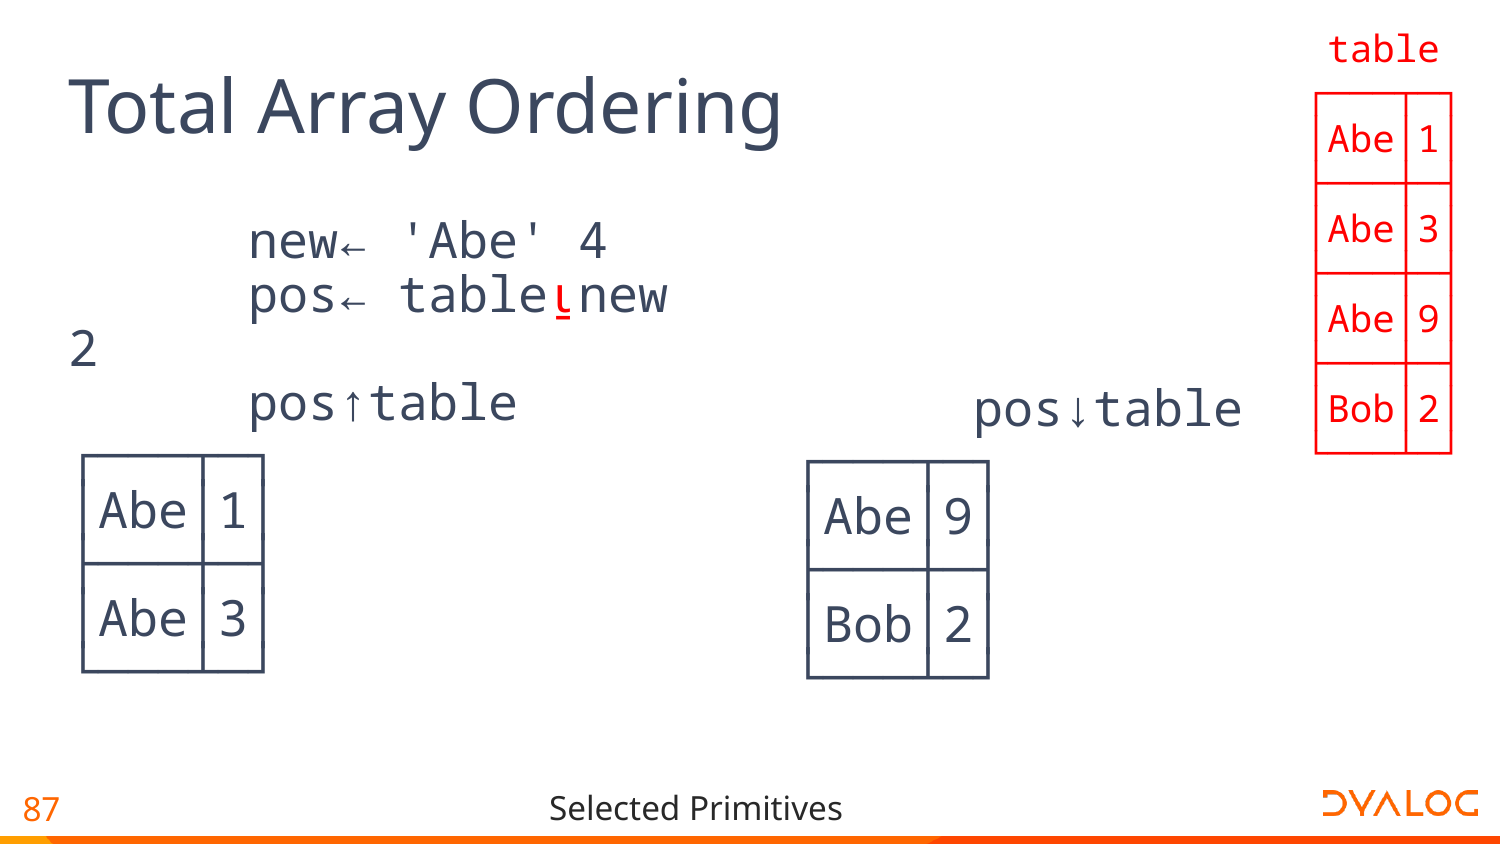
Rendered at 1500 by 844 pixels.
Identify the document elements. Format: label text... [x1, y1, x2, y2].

text_box table ┌───┬─┐ │Abe│1│ ├───┼─┤ │Abe│3│ ├───┼─┤ │Abe│9│ ├───┼─┤ │Bob│2│ └───┴─┘ [1289, 17, 1492, 528]
title Total Array Ordering [53, 43, 1289, 157]
picture [1323, 790, 1478, 816]
picture [0, 836, 1500, 844]
list pos↓table ┌───┬─┐ │Abe│9│ ├───┼─┤ │Bob│2│ └───┴─┘ [778, 207, 1453, 740]
list new← 'Abe' 4 pos← table⍸new 2 pos↑table ┌───┬─┐ │Abe│1│ ├───┼─┤ │Abe│3│ └───┴─┘ [53, 207, 727, 740]
